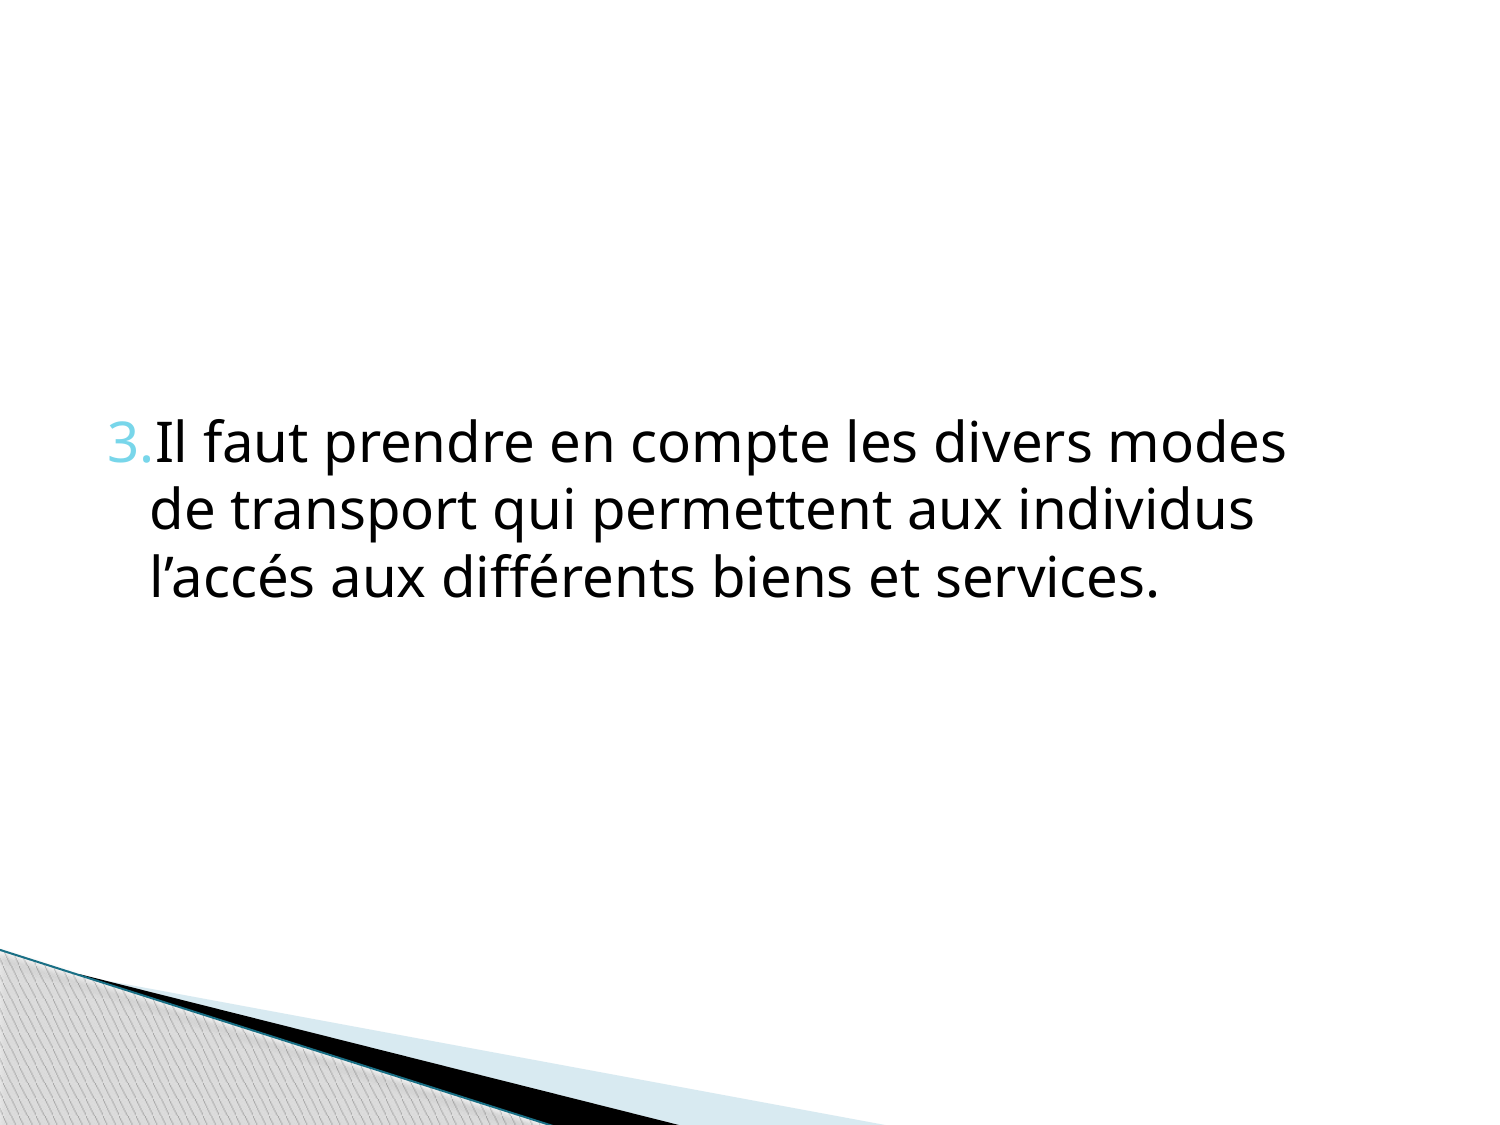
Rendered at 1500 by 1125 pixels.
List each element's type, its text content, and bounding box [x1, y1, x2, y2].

list 3.Il faut prendre en compte les divers modes de transport qui permettent aux individus l’accés aux différents biens et services. [75, 398, 1425, 986]
